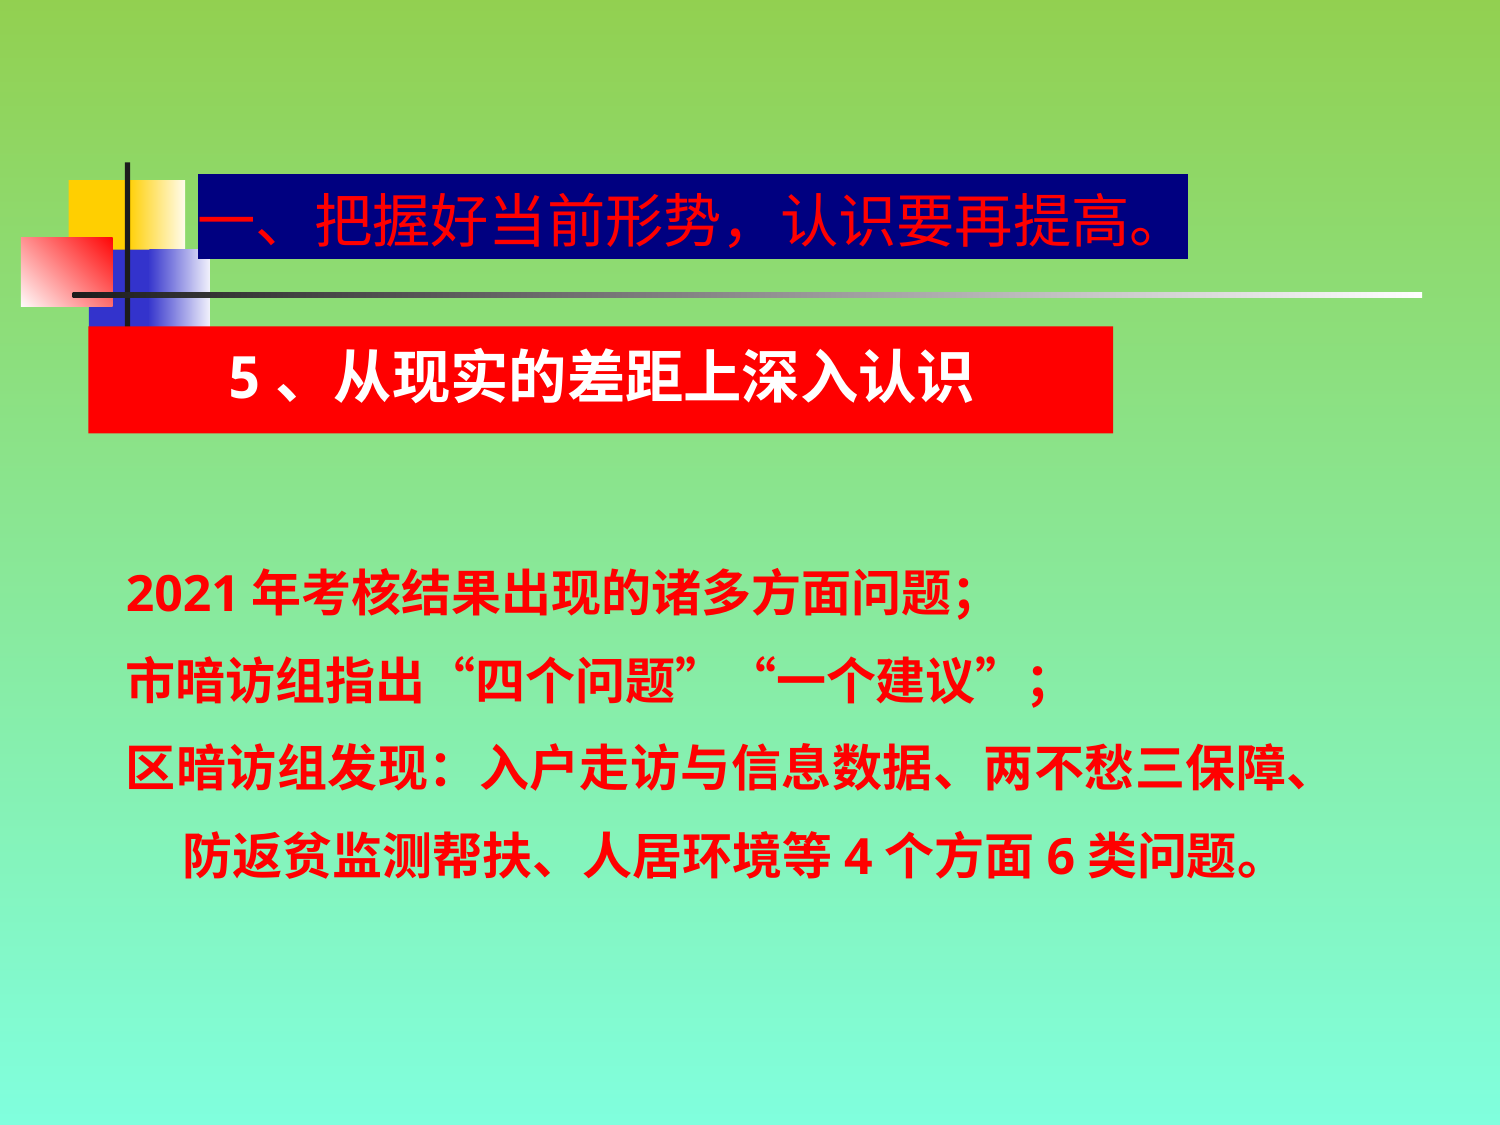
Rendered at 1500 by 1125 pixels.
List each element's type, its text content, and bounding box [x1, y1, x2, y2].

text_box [88, 326, 1114, 434]
text_box 一、把握好当前形势，认识要再提高。 [183, 184, 1258, 263]
text_box 2021年考核结果出现的诸多方面问题； 市暗访组指出“四个问题”“一个建议”； 区暗访组发现：入户走访与信息数据、两不愁三保障、 防返贫监测帮扶、人居环境等4个方面6类问题。 [111, 527, 1352, 892]
